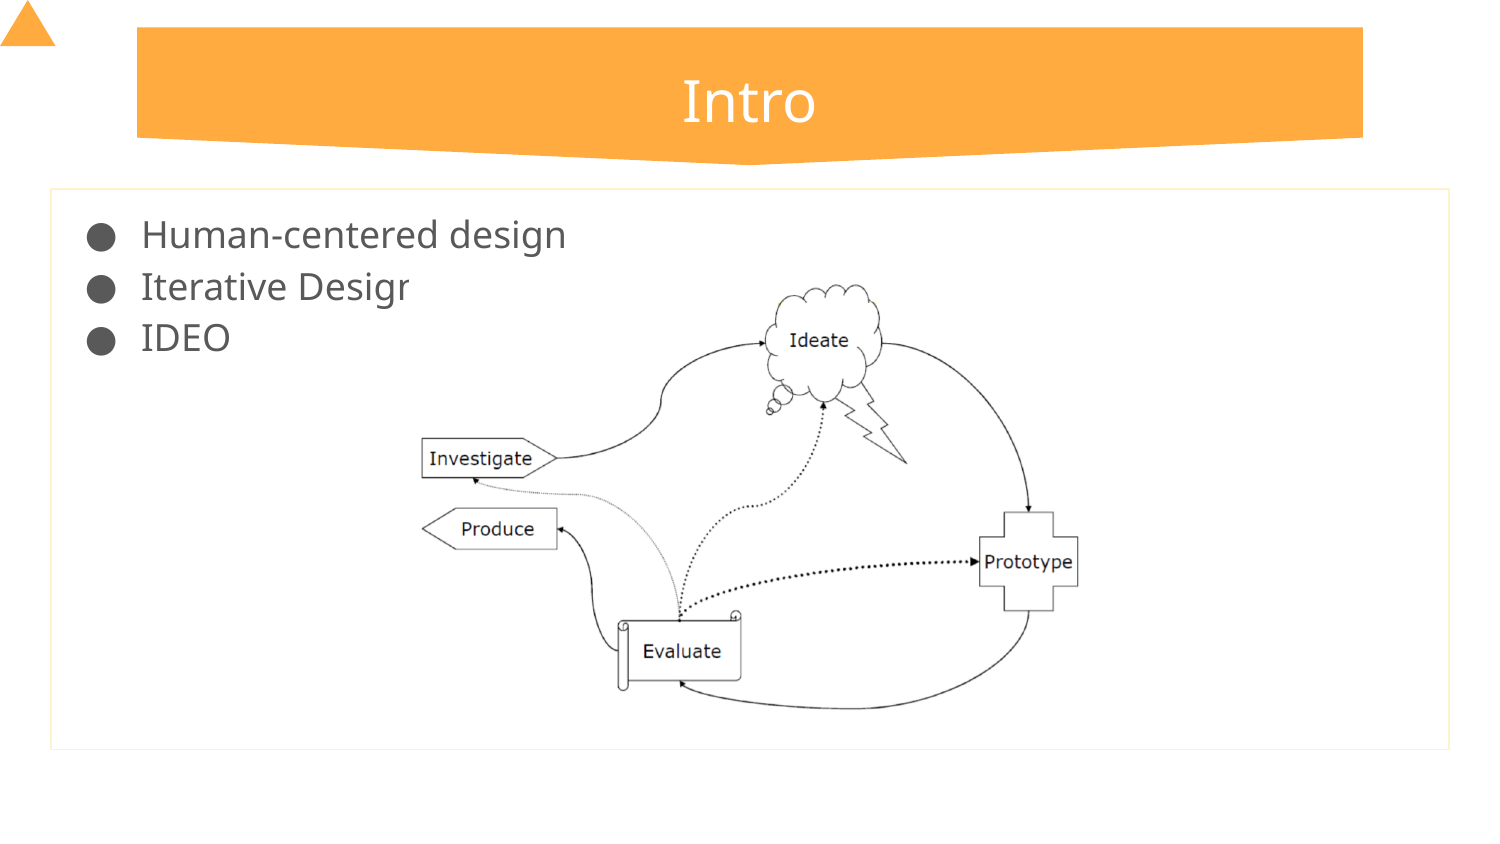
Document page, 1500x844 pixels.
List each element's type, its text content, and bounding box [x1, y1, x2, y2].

text_box [279, 144, 1221, 166]
text_box [0, 0, 56, 47]
picture [409, 277, 1091, 725]
list Human-centered design Iterative Design IDEO [51, 189, 1449, 750]
text_box [137, 27, 1363, 49]
title Intro [51, 49, 1449, 144]
